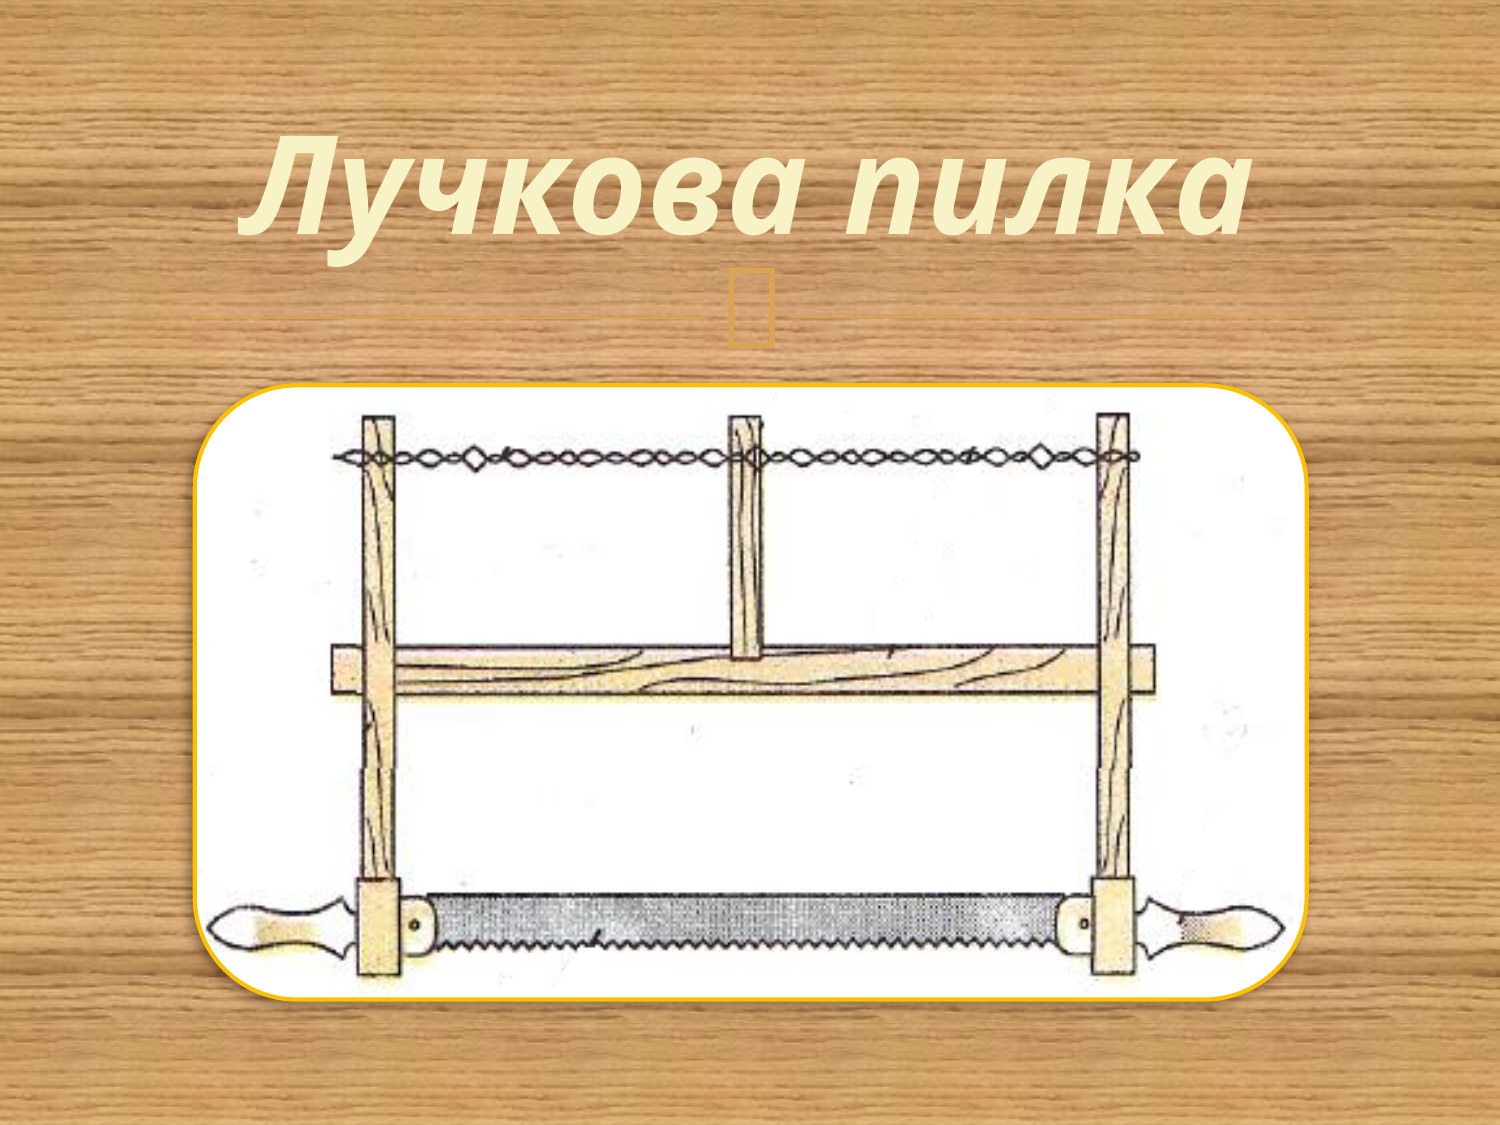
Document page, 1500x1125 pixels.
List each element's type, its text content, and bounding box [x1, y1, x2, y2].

picture [195, 386, 1306, 1001]
title Лучкова пилка [112, 93, 1386, 267]
